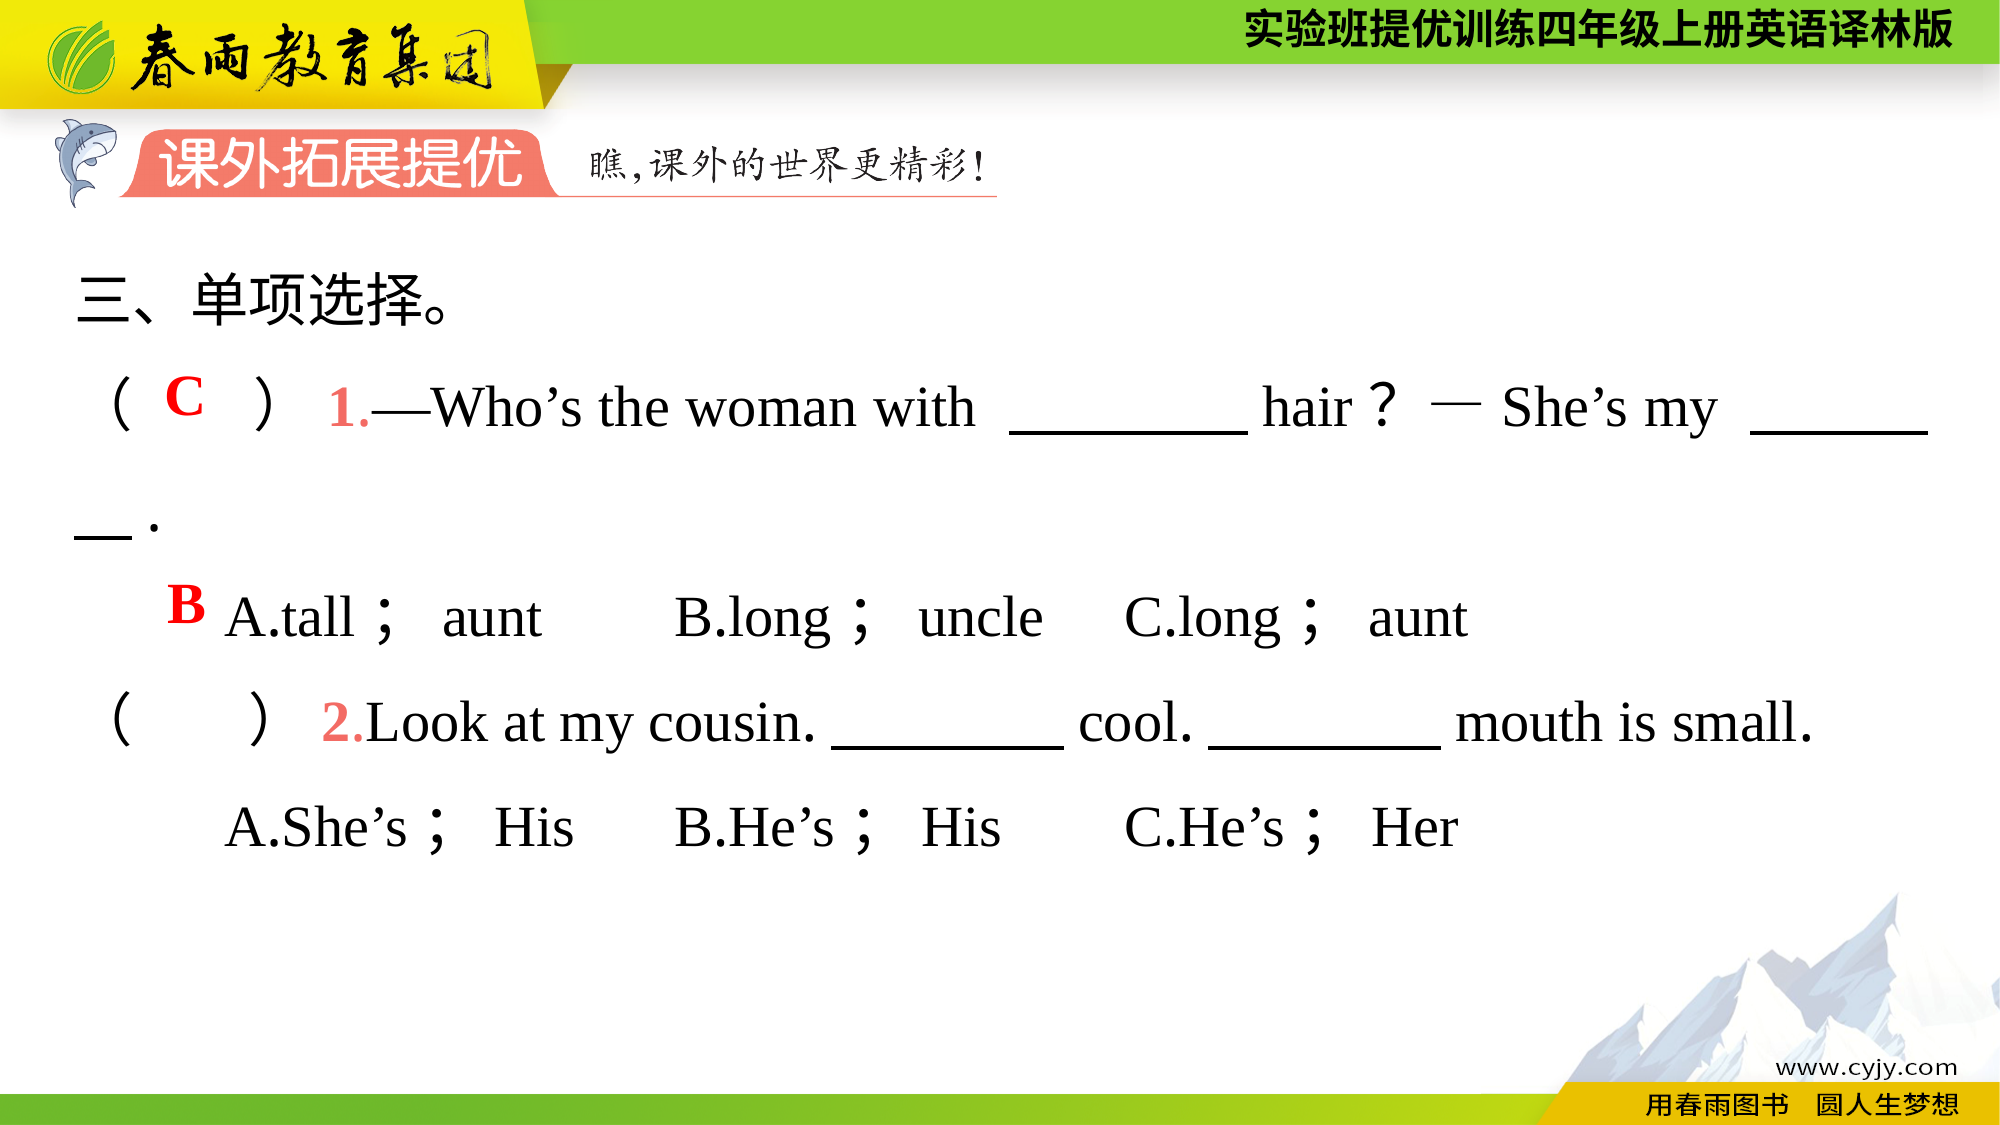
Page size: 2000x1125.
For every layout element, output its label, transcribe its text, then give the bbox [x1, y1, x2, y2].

list 三、单项选择。 （ ）1.—Who’s the woman with hair？—She’s my . A.tall；aunt B.long；uncle C.long；aunt （ ）2.Look at my cousin. cool. mouth is small. A.She’s；His B.He’s；His C.He’s；Her [59, 221, 1944, 767]
text_box C [149, 349, 222, 435]
text_box B [153, 558, 222, 643]
picture [0, 0, 2000, 1125]
